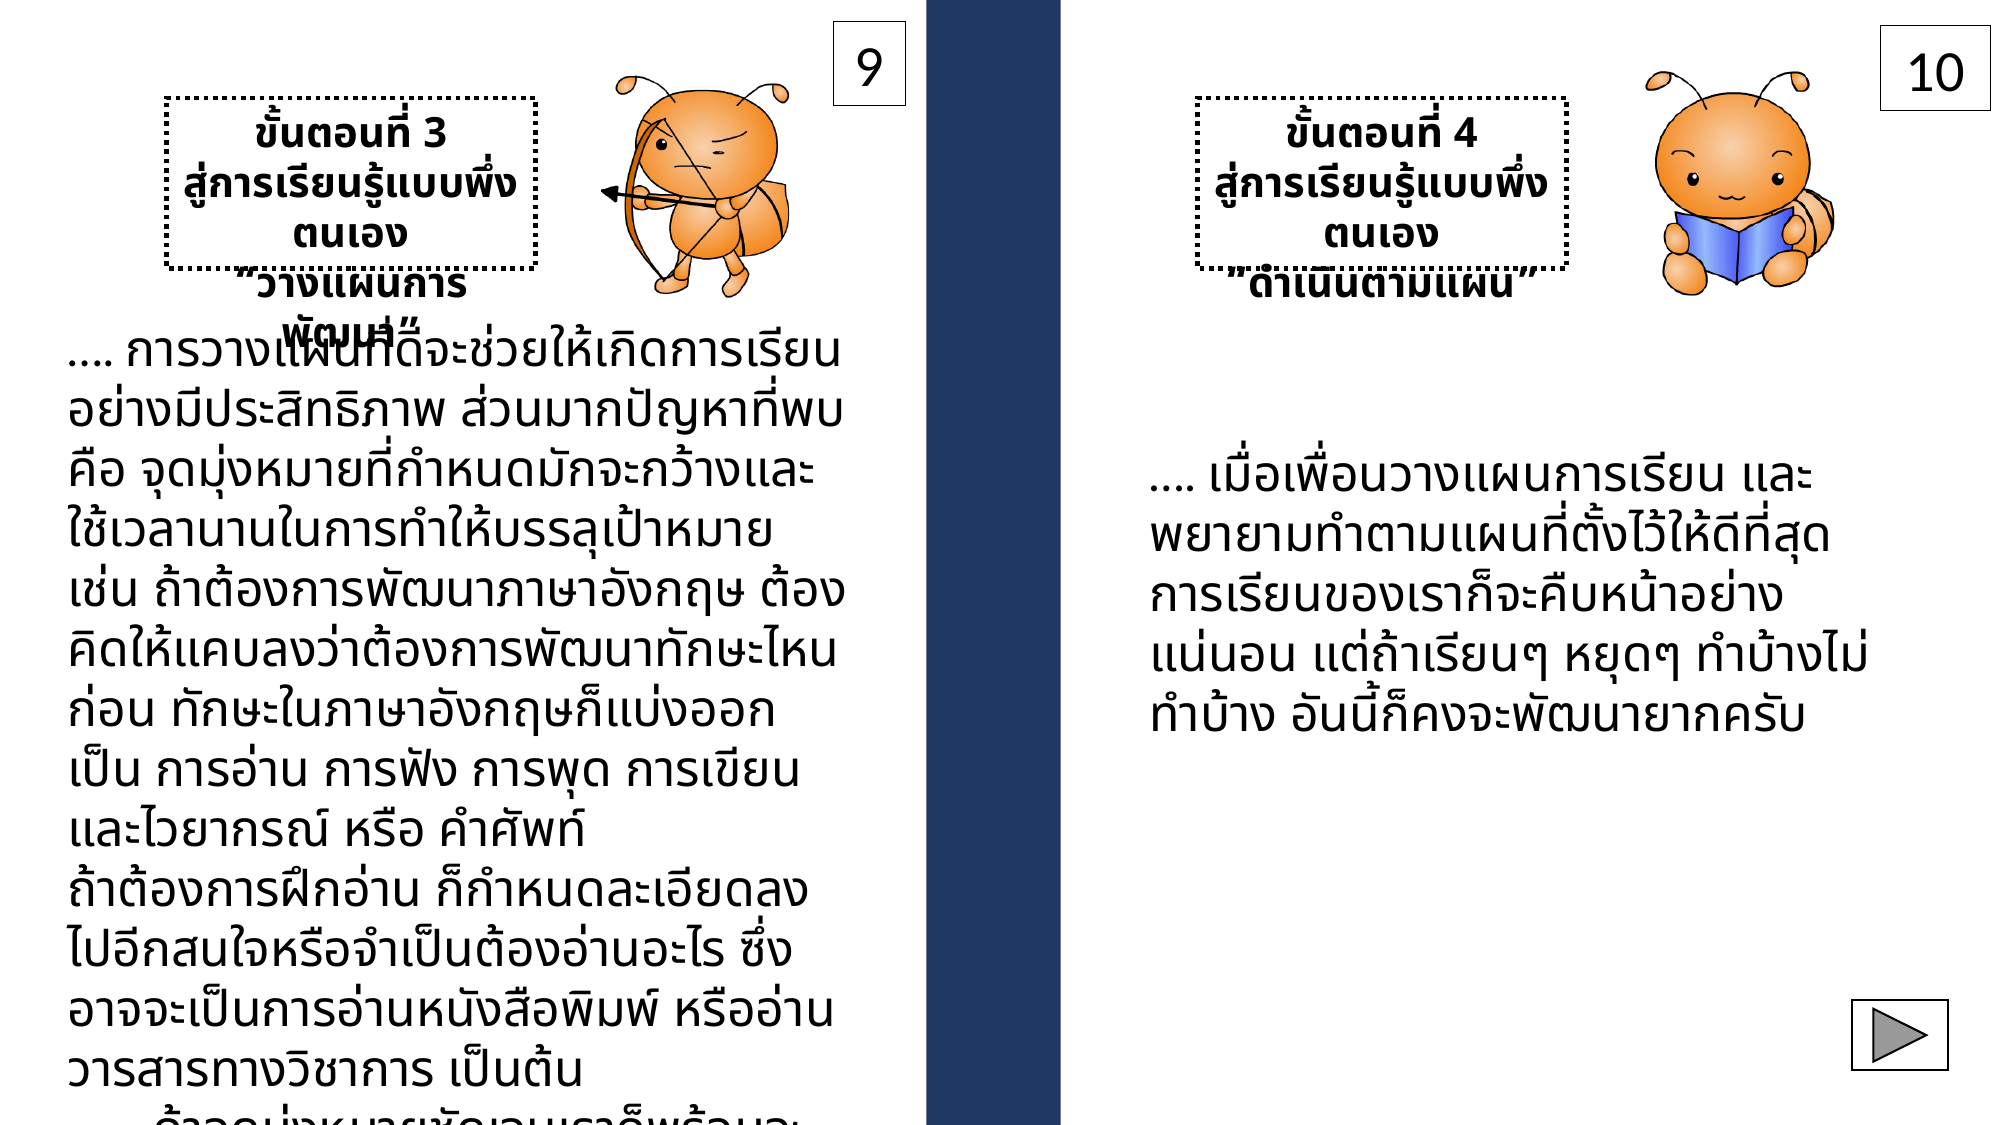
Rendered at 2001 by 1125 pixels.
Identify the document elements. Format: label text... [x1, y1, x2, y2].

picture [601, 75, 790, 301]
text_box 9 [833, 21, 906, 106]
text_box …. การวางแผนที่ดีจะช่วยให้เกิดการเรียนอย่างมีประสิทธิภาพ ส่วนมากปัญหาที่พบคือ จุดมุ่งหมายที่กำหนดมักจะกว้างและใช้เวลานานในการทำให้บรรลุเป้าหมาย เช่น ถ้าต้องการพัฒนาภาษาอังกฤษ ต้องคิดให้แคบลงว่าต้องการพัฒนาทักษะไหนก่อน ทักษะในภาษาอังกฤษก็แบ่งออกเป็น การอ่าน การฟัง การพุด การเขียน และไวยากรณ์ หรือ คำศัพท์ ถ้าต้องการฝึกอ่าน ก็กำหนดละเอียดลงไปอีกสนใจหรือจำเป็นต้องอ่านอะไร ซึ่งอาจจะเป็นการอ่านหนังสือพิมพ์ หรืออ่านวารสารทางวิชาการ เป็นต้น ......ถ้าจุดมุ่งหมายชัดเจนเราก็พร้อมจะลุยต่อไปกันแล้วครับ... [52, 308, 866, 1125]
text_box ขั้นตอนที่ 4 สู่การเรียนรู้แบบพึ่งตนเอง “ดำเนินตามแผน” [1197, 97, 1567, 269]
text_box [1851, 999, 1949, 1071]
text_box ขั้นตอนที่ 3 สู่การเรียนรู้แบบพึ่งตนเอง “วางแผนการพัฒนา” [166, 97, 536, 269]
text_box [925, 0, 1062, 1125]
picture [1645, 70, 1835, 296]
text_box 10 [1880, 25, 1991, 111]
text_box …. เมื่อเพื่อนวางแผนการเรียน และพยายามทำตามแผนที่ตั้งไว้ให้ดีที่สุด การเรียนของเราก็จะคืบหน้าอย่างแน่นอน แต่ถ้าเรียนๆ หยุดๆ ทำบ้างไม่ทำบ้าง อันนี้ก็คงจะพัฒนายากครับ [1134, 433, 1900, 749]
